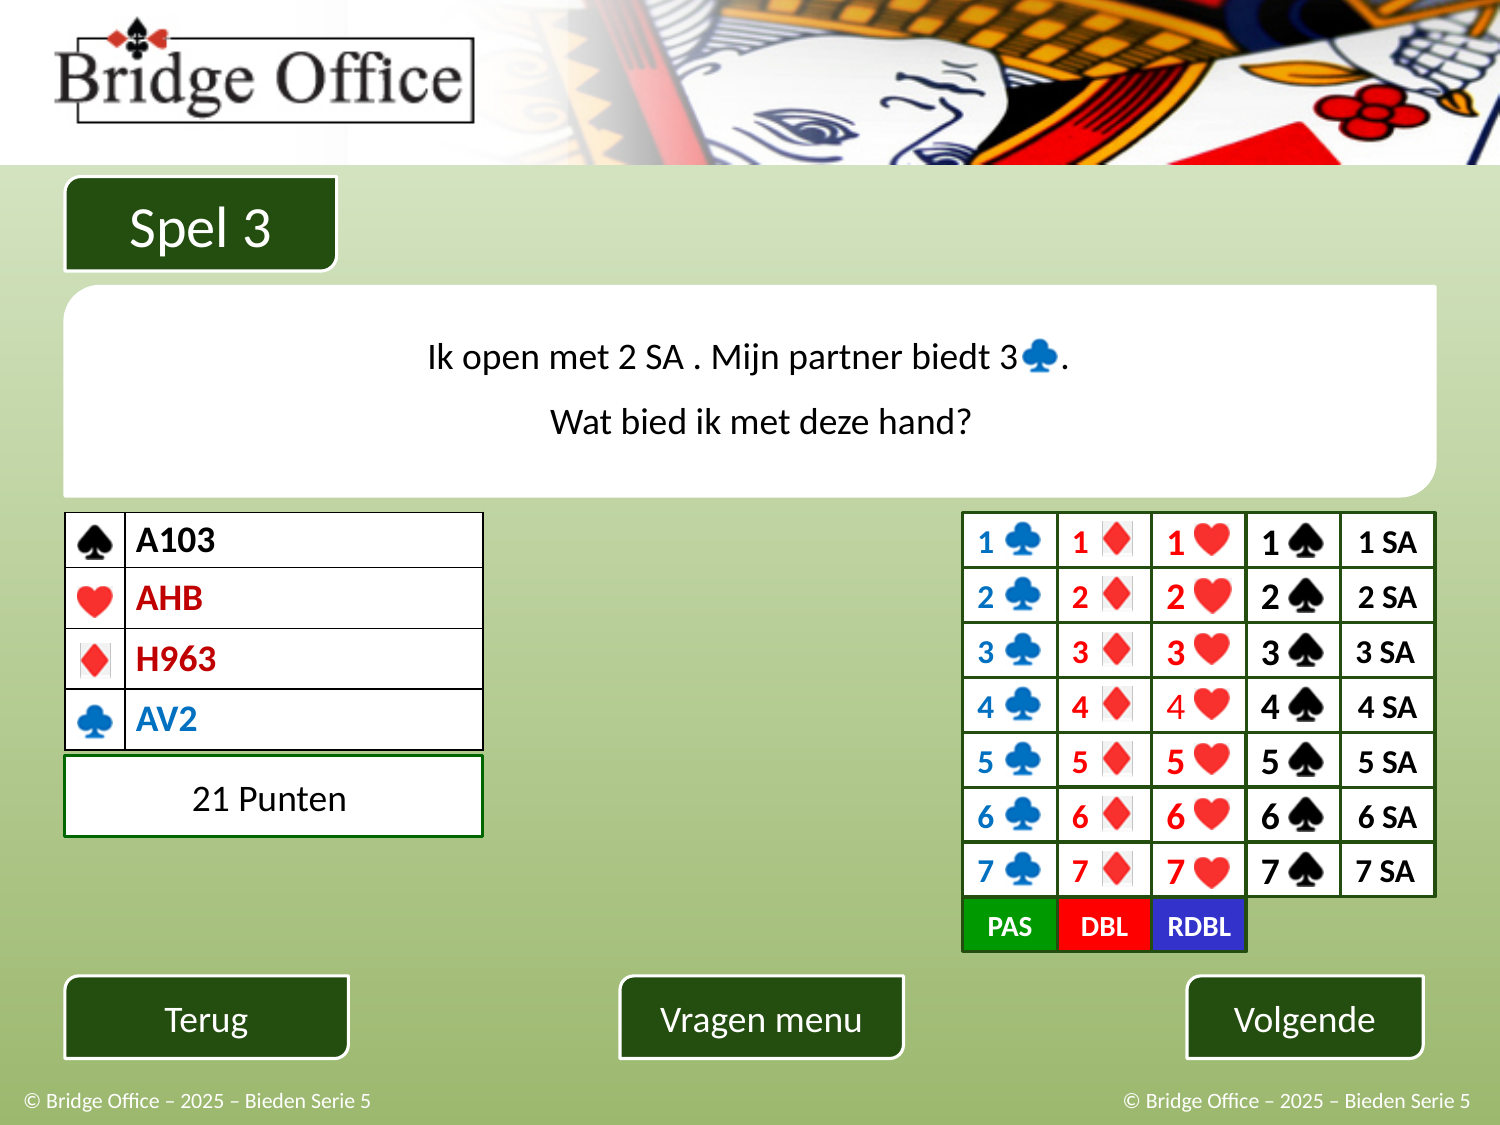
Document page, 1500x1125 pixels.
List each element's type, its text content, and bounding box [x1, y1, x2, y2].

text_box 4 [1150, 676, 1245, 734]
table_cell AV2 [126, 690, 482, 749]
text_box 6 [1056, 786, 1150, 841]
picture [1288, 796, 1324, 832]
text_box Vragen menu [618, 974, 906, 1061]
text_box 6 [961, 786, 1056, 841]
picture [1099, 686, 1135, 723]
text_box 5 [961, 734, 1059, 786]
text_box 7 [1150, 841, 1245, 898]
text_box 2 [1056, 569, 1153, 621]
picture [1099, 851, 1135, 887]
table_cell [66, 690, 124, 749]
table_header [66, 513, 124, 567]
table_cell AHB [126, 568, 482, 628]
text_box 5 [1153, 734, 1248, 786]
text_box © Bridge Office – 2025 – Bieden Serie 5 [1107, 1079, 1500, 1121]
text_box 3 [1056, 621, 1150, 676]
text_box 2 [961, 569, 1056, 621]
text_box 7 SA [1339, 844, 1437, 898]
picture [1288, 741, 1324, 778]
picture [1193, 798, 1230, 830]
picture [1194, 633, 1230, 666]
text_box Wat bied ik met deze hand? [528, 389, 995, 450]
picture [77, 643, 114, 679]
picture [1099, 741, 1135, 778]
text_box Spel 3 [63, 179, 339, 273]
text_box 7 [961, 841, 1056, 896]
text_box 1 [1059, 511, 1153, 569]
text_box Volgende [1185, 974, 1425, 1061]
text_box 4 SA [1339, 676, 1437, 734]
picture [1288, 576, 1324, 613]
picture [1288, 686, 1324, 723]
picture [77, 703, 114, 740]
text_box 3 [961, 621, 1056, 676]
text_box 4 [1245, 676, 1339, 734]
picture [1004, 796, 1041, 833]
table_cell [66, 568, 124, 628]
picture [1004, 686, 1041, 723]
text_box 5 [1248, 734, 1339, 786]
picture [1099, 576, 1135, 613]
text_box DBL [1059, 898, 1153, 953]
table_cell [66, 629, 124, 688]
picture [77, 524, 114, 561]
picture [1099, 796, 1135, 833]
picture [1004, 521, 1041, 558]
text_box 7 [1056, 841, 1150, 898]
text_box 1 [961, 511, 1059, 569]
text_box 1 [1153, 511, 1245, 569]
picture [1004, 741, 1041, 778]
table_header A103 [126, 513, 482, 567]
picture [1193, 743, 1230, 776]
text_box Ik open met 2 SA . Mijn partner biedt 3 . [394, 324, 1104, 385]
text_box 2 [1245, 569, 1339, 621]
picture [1022, 338, 1059, 374]
text_box 1 [1245, 511, 1342, 569]
text_box 1 SA [1342, 511, 1437, 569]
picture [1099, 521, 1135, 558]
picture [1193, 688, 1230, 721]
picture [1099, 631, 1135, 668]
picture [1004, 851, 1041, 887]
text_box 2 SA [1339, 569, 1437, 621]
text_box [63, 284, 1437, 498]
text_box 2 [1153, 569, 1245, 621]
text_box 4 [961, 676, 1059, 734]
text_box © Bridge Office – 2025 – Bieden Serie 5 [8, 1079, 393, 1121]
text_box 6 [1150, 786, 1245, 841]
text_box 3 [1150, 621, 1245, 676]
text_box 5 [1059, 734, 1153, 786]
picture [1004, 576, 1041, 613]
picture [1288, 521, 1325, 558]
text_box 3 [1245, 621, 1339, 676]
picture [1193, 523, 1230, 556]
text_box 7 [1245, 841, 1339, 898]
picture [77, 585, 114, 618]
picture [1004, 631, 1041, 668]
table_cell H963 [126, 629, 482, 688]
text_box 6 SA [1339, 786, 1437, 844]
text_box RDBL [1153, 898, 1248, 953]
text_box 6 [1245, 786, 1339, 841]
picture [1193, 578, 1232, 614]
picture [1288, 851, 1324, 887]
text_box 4 [1059, 676, 1150, 734]
text_box 3 SA [1339, 621, 1437, 676]
text_box 5 SA [1339, 734, 1437, 786]
picture [1288, 631, 1324, 668]
picture [0, 0, 1500, 166]
text_box Terug [63, 974, 350, 1061]
text_box 21 Punten [63, 754, 484, 838]
picture [1193, 857, 1230, 890]
text_box PAS [961, 896, 1059, 953]
